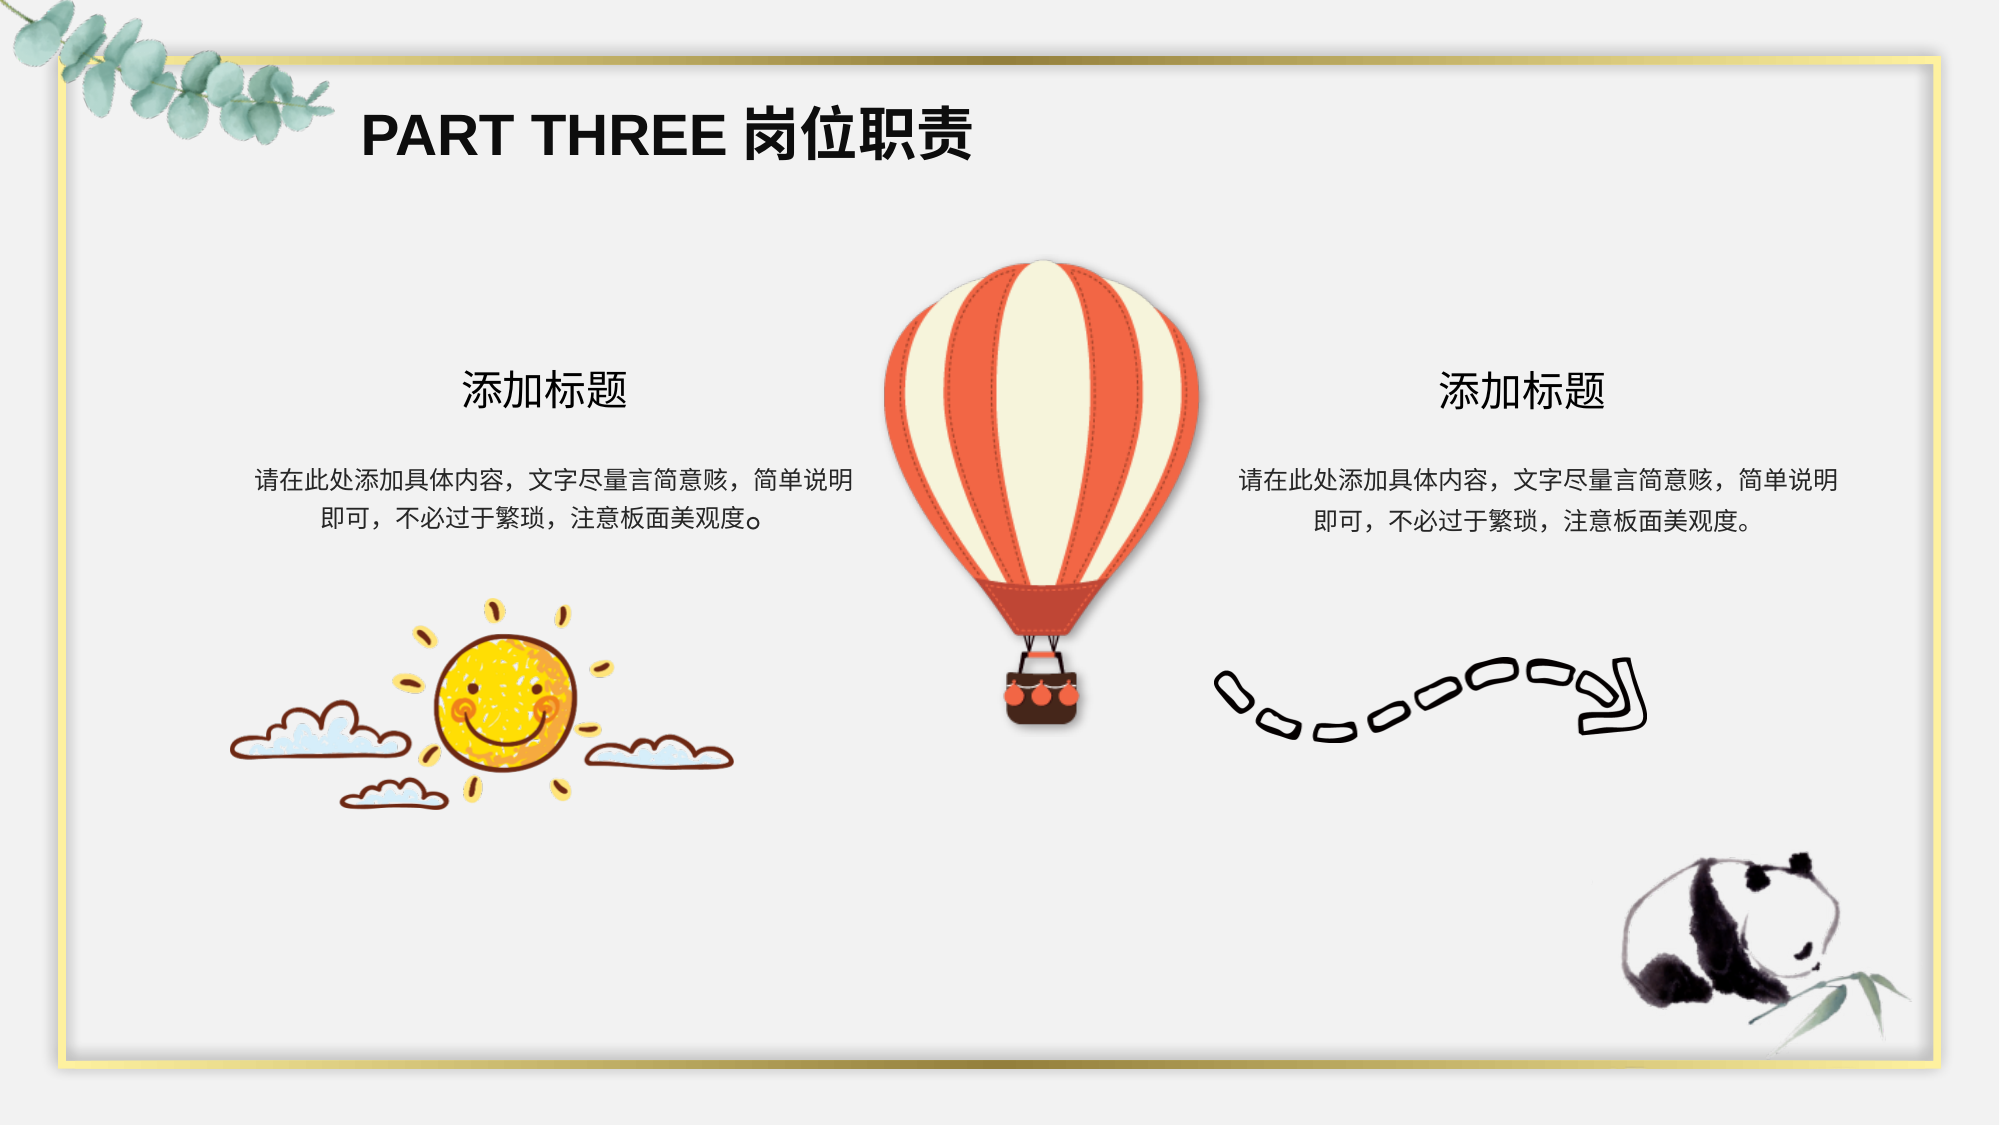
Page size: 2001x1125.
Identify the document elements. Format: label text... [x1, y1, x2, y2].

picture [230, 598, 734, 811]
picture [876, 254, 1647, 743]
picture [0, 0, 349, 233]
text_box [0, 0, 2000, 1125]
text_box 添加标题 [1217, 357, 1846, 422]
text_box PART THREE岗位职责 [349, 91, 1045, 173]
text_box 请在此处添加具体内容，文字尽量言简意赅，简单说明即可，不必过于繁琐，注意板面美观度。 [1217, 445, 1862, 544]
text_box 添加标题 [221, 356, 868, 421]
text_box [57, 55, 1942, 1070]
picture [1591, 761, 1923, 1069]
text_box 请在此处添加具体内容，文字尽量言简意赅，简单说明即可，不必过于繁琐，注意板面美观度。 [230, 445, 876, 544]
